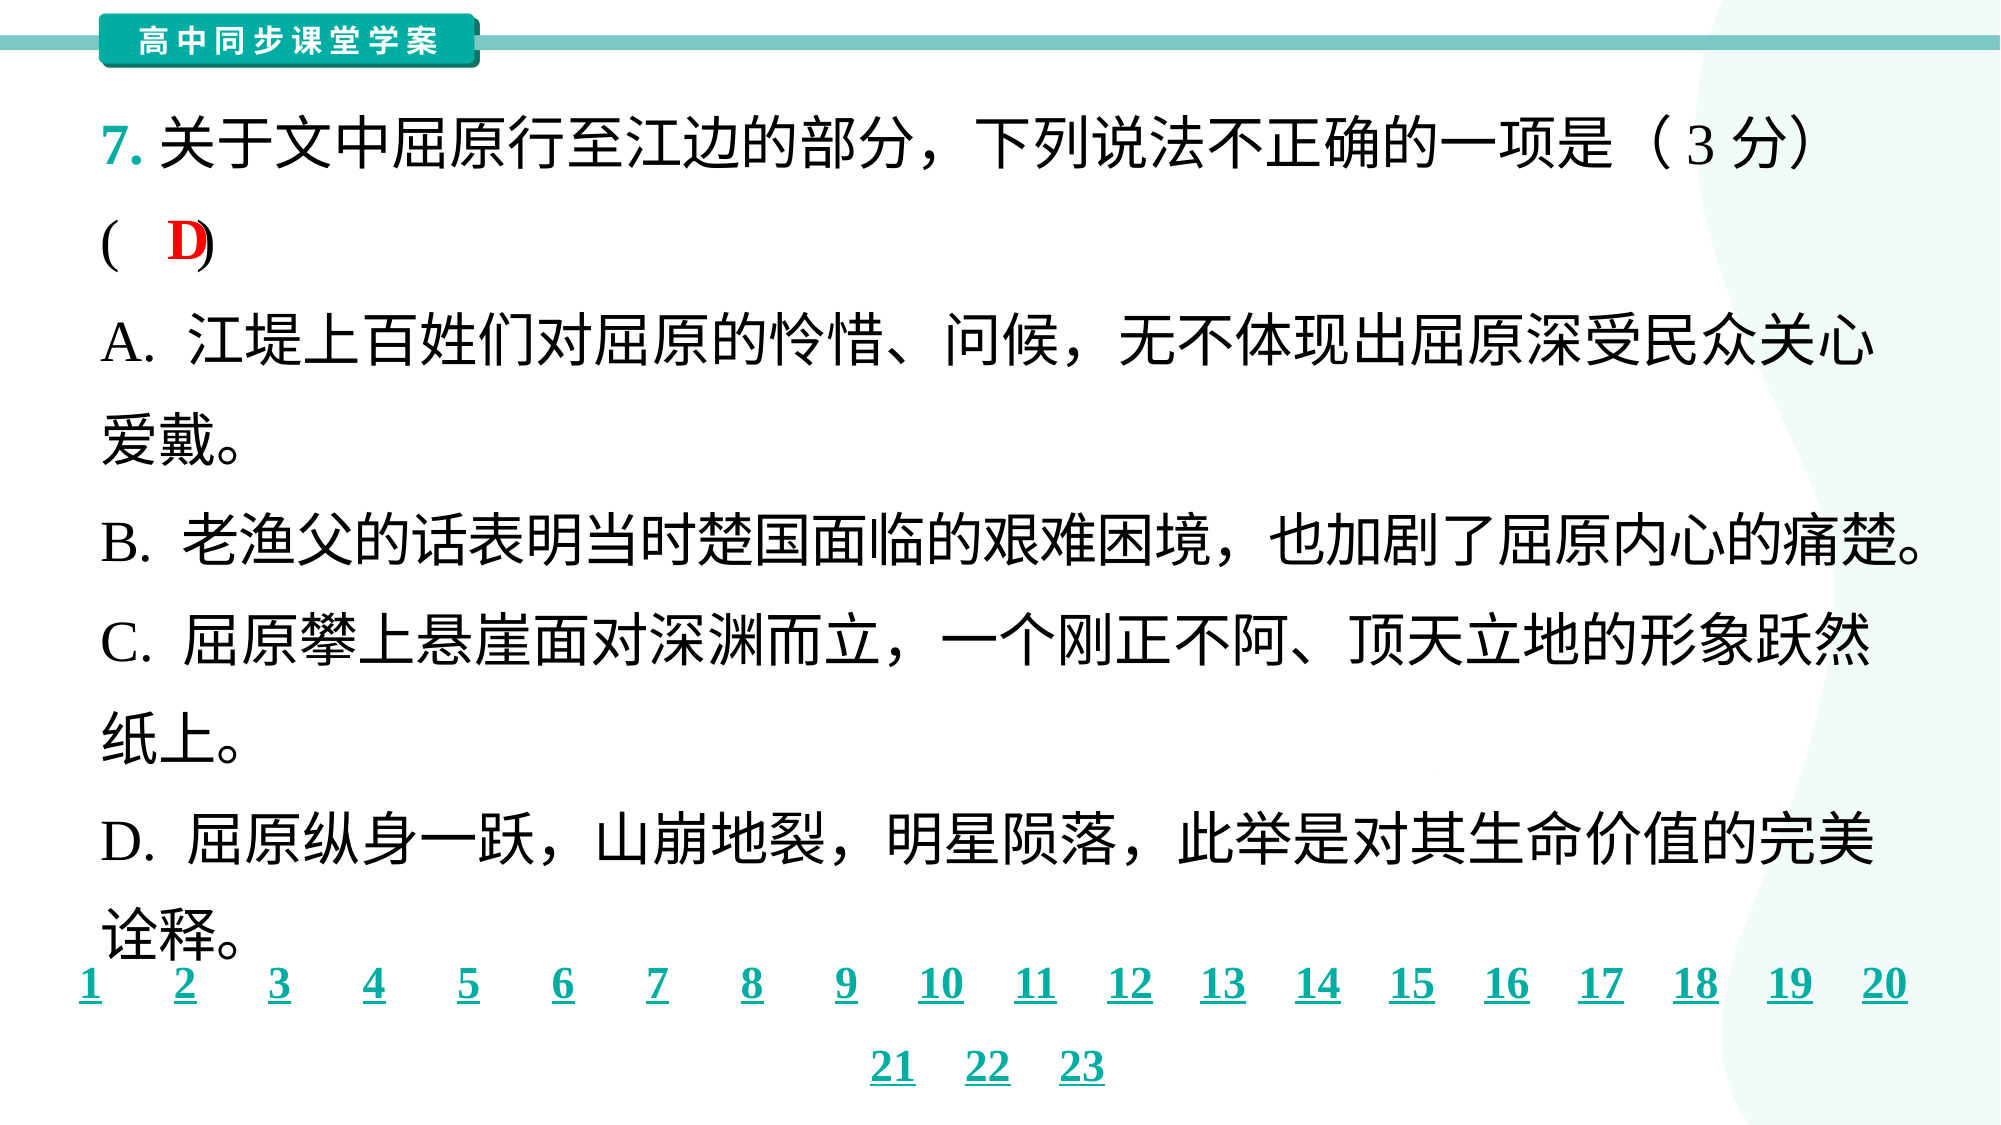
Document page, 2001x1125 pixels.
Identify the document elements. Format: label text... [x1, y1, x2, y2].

text_box 7.关于文中屈原行至江边的部分，下列说法不正确的一项是（3分） ( ) [100, 76, 1899, 263]
text_box A. 江堤上百姓们对屈原的怜惜、问候，无不体现出屈原深受民众关心 爱戴。 B. 老渔父的话表明当时楚国面临的艰难困境，也加剧了屈原内心的痛楚。 C. 屈原攀上悬崖面对深渊而立，一个刚正不阿、顶天立地的形象跃然 纸上。 D. 屈原纵身一跃，山崩地裂，明星陨落，此举是对其生命价值的完美 诠释。 [100, 272, 1899, 960]
picture [0, 0, 2000, 1125]
text_box D [145, 174, 231, 262]
